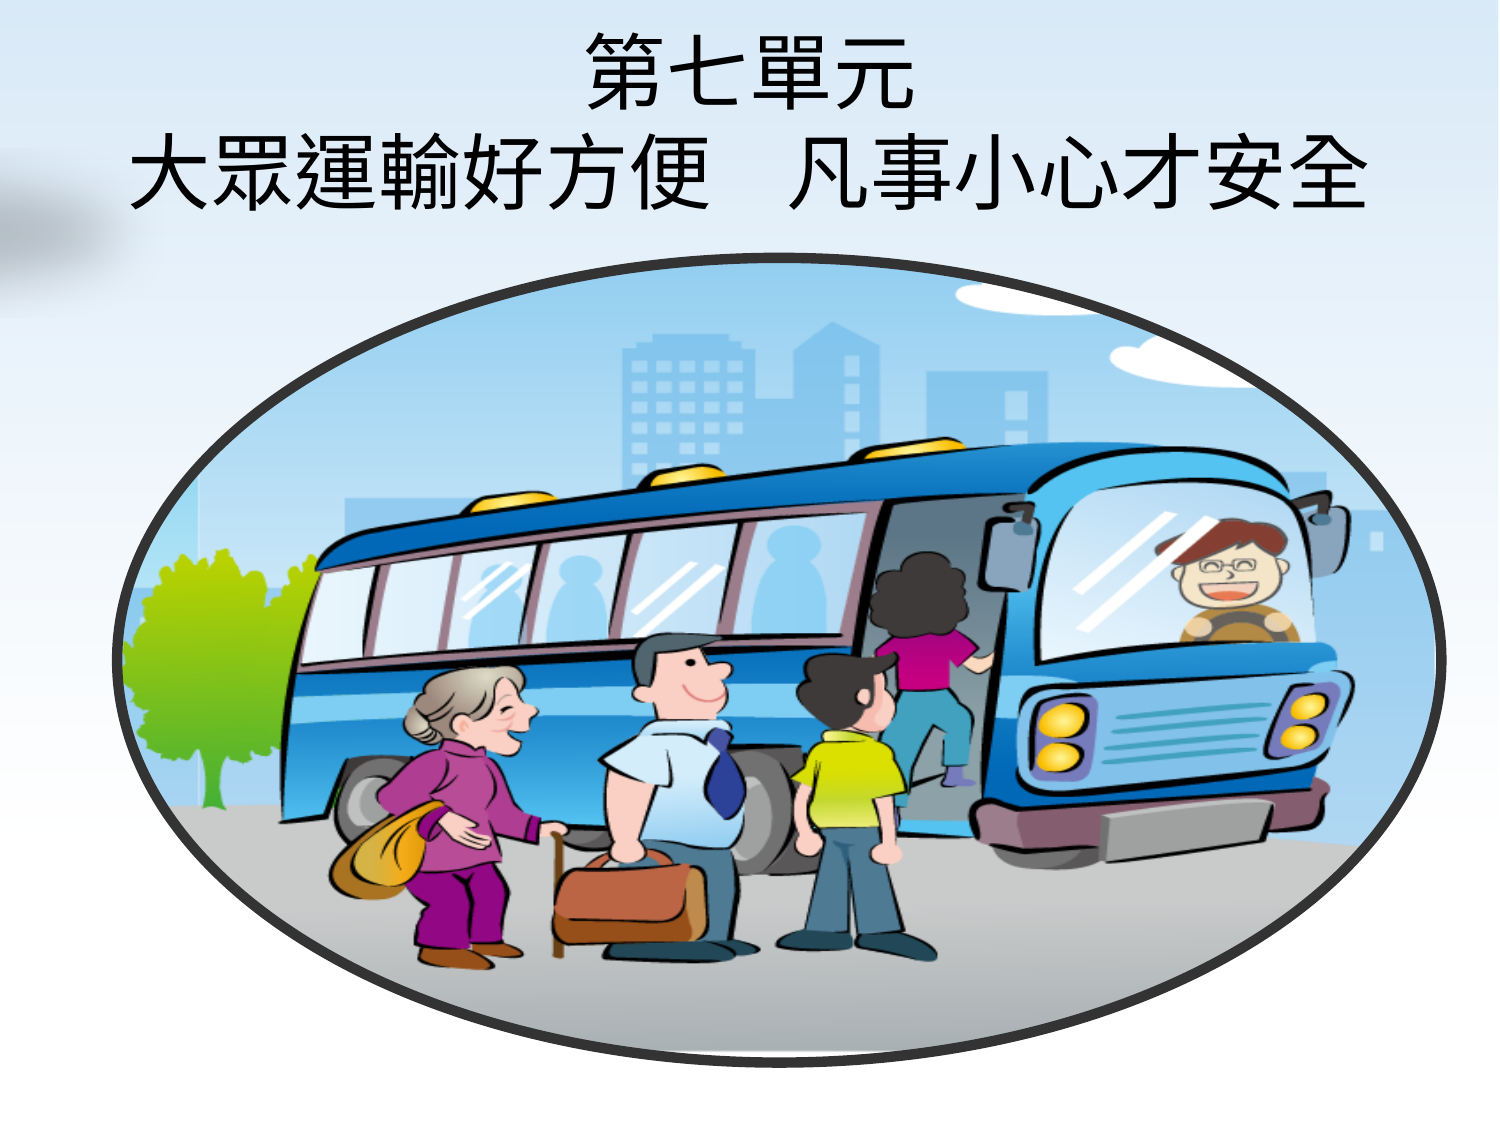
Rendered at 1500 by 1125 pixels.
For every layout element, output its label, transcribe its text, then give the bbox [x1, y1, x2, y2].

title 第七單元 大眾運輸好方便 凡事小心才安全 [112, 0, 1388, 242]
picture [0, 0, 1500, 1125]
